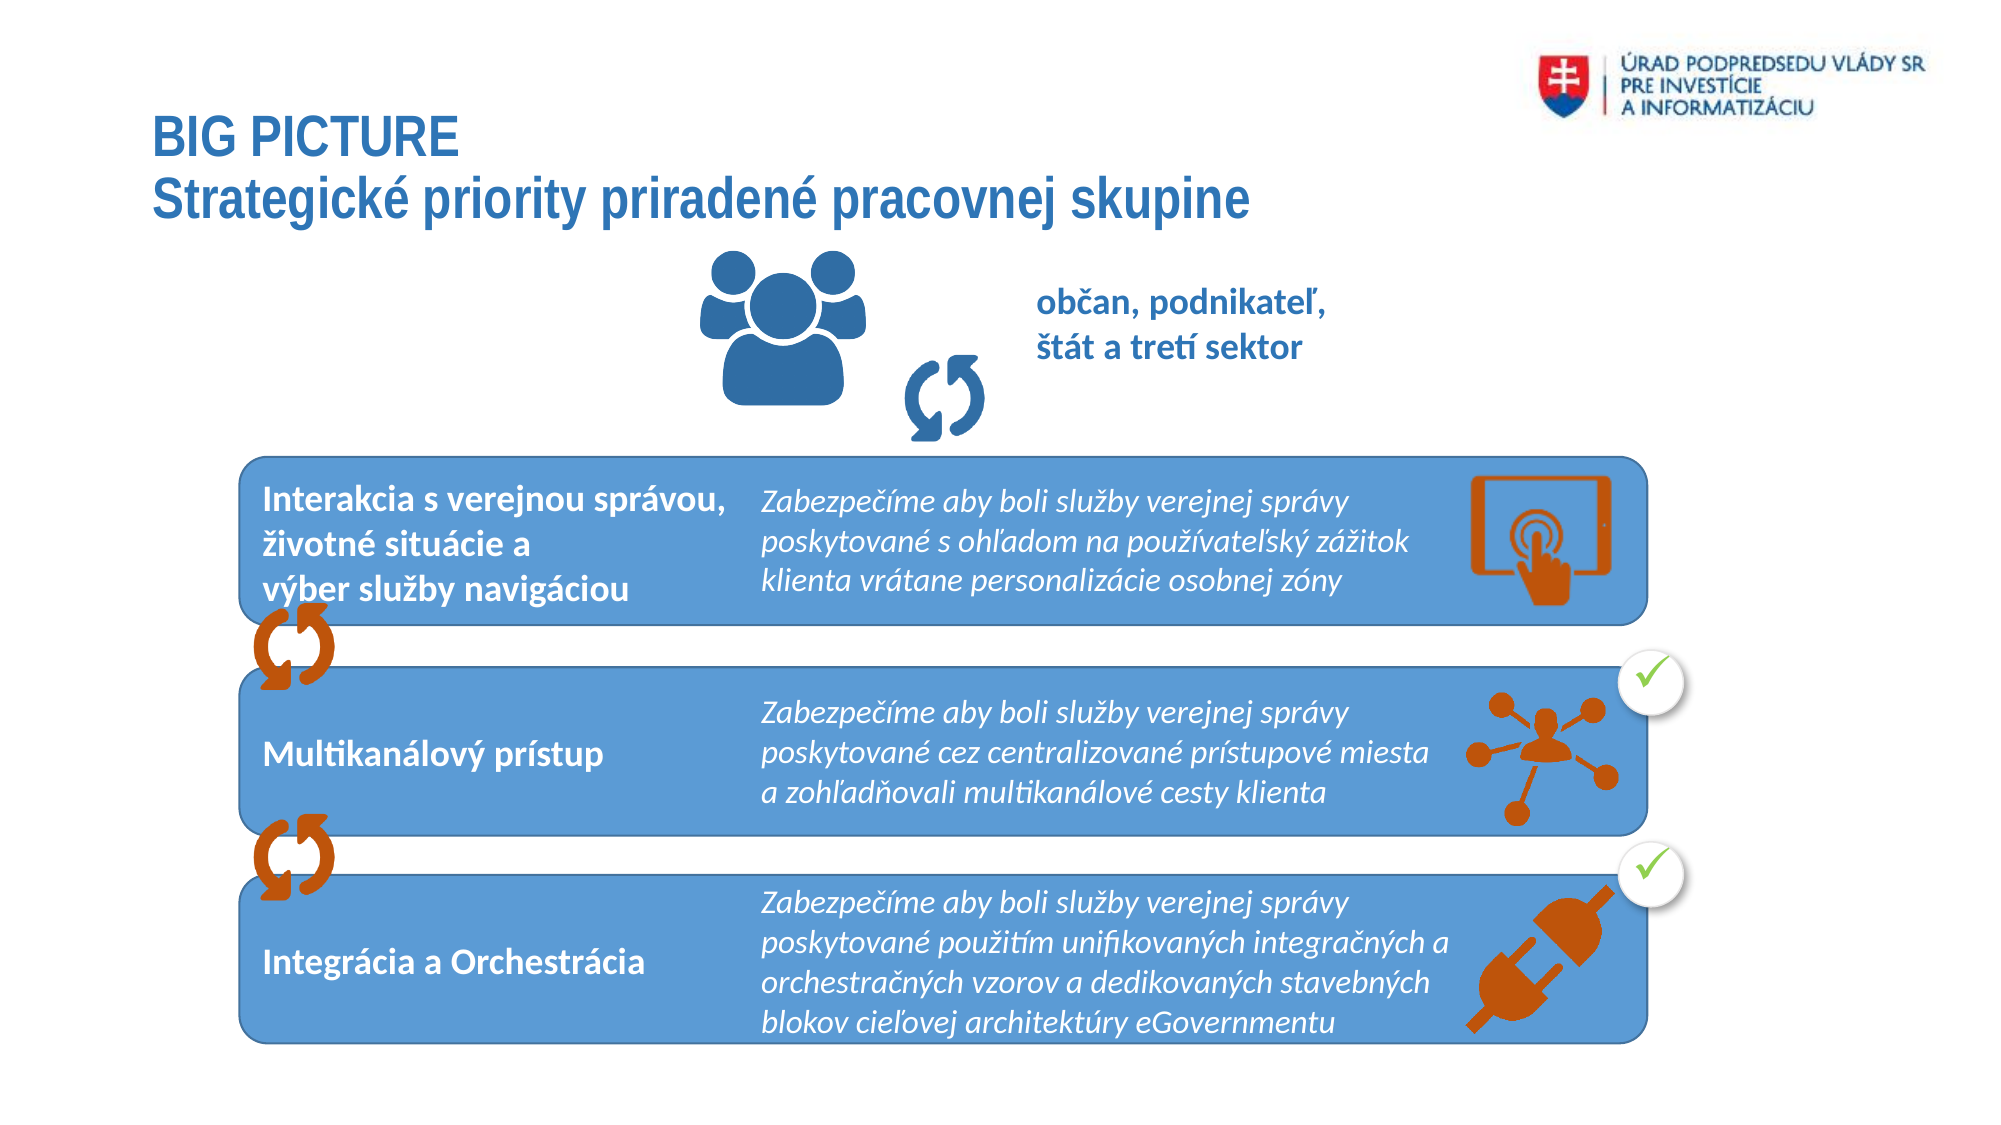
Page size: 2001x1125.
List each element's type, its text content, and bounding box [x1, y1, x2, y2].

text_box občan, podnikateľ, štát a tretí sektor [1021, 278, 1354, 374]
text_box BIG PICTURE Strategické priority priradené pracovnej skupine [137, 59, 1863, 278]
text_box Zabezpečíme aby boli služby verejnej správy poskytované použitím unifikovaných integračných a orchestračných vzorov a dedikovaných stavebných blokov cieľovej architektúry eGovernmentu [746, 872, 1482, 1047]
picture [1465, 884, 1615, 1035]
text_box [1618, 650, 1684, 715]
text_box Multikanálový prístup [238, 666, 1649, 837]
text_box Integrácia a Orchestrácia [1482, 873, 1649, 1045]
picture [1465, 682, 1619, 836]
text_box Zabezpečíme aby boli služby verejnej správy poskytované cez centralizované prístupové miesta a zohľadňovali multikanálové cesty klienta [746, 683, 1465, 818]
text_box Zabezpečíme aby boli služby verejnej správy poskytované s ohľadom na používateľský zážitok klienta vrátane personalizácie osobnej zóny [746, 471, 1468, 606]
picture [700, 245, 866, 411]
text_box Integrácia a Orchestrácia [238, 873, 746, 1045]
text_box [1618, 841, 1684, 907]
picture [239, 591, 347, 699]
picture [239, 801, 347, 909]
picture [1491, 9, 1973, 162]
text_box Interakcia s verejnou správou, životné situácie a výber služby navigáciou [238, 455, 1649, 627]
picture [1468, 467, 1616, 615]
picture [889, 343, 997, 450]
